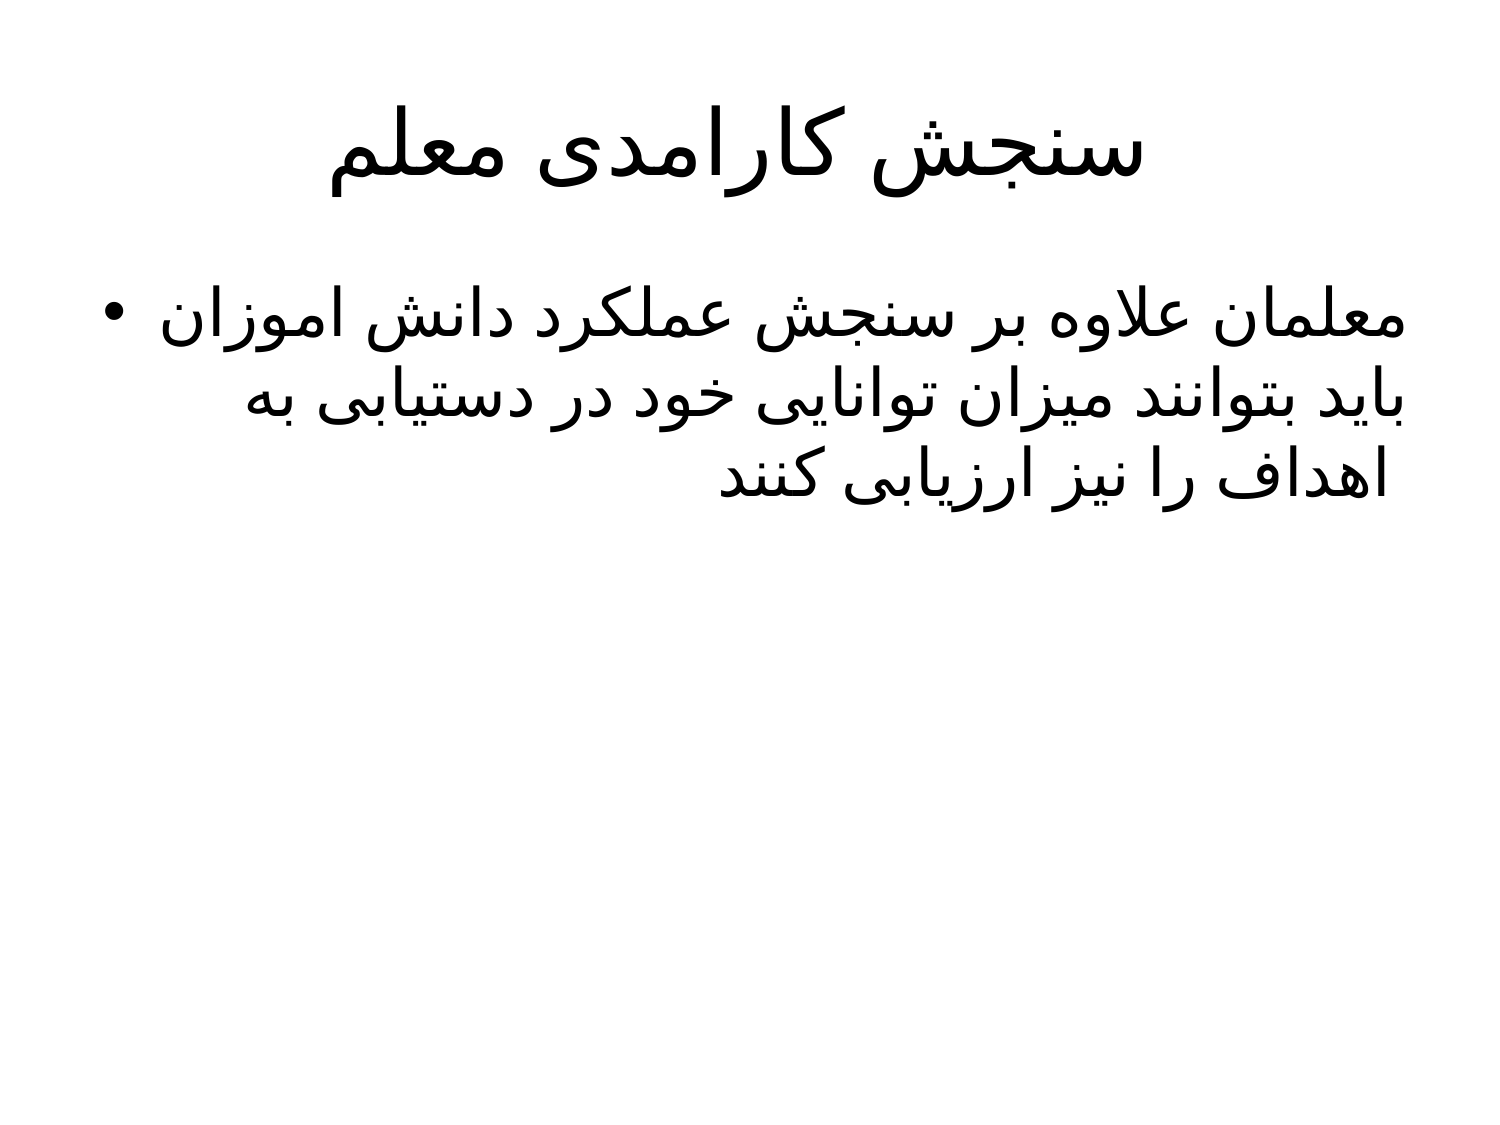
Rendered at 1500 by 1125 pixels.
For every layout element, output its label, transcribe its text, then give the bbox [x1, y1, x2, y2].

list معلمان علاوه بر سنجش عملکرد دانش اموزان باید بتوانند میزان توانایی خود در دستیابی به اهداف را نیز ارزیابی کنند [75, 262, 1425, 1005]
title سنجش کارامدی معلم [75, 45, 1425, 233]
